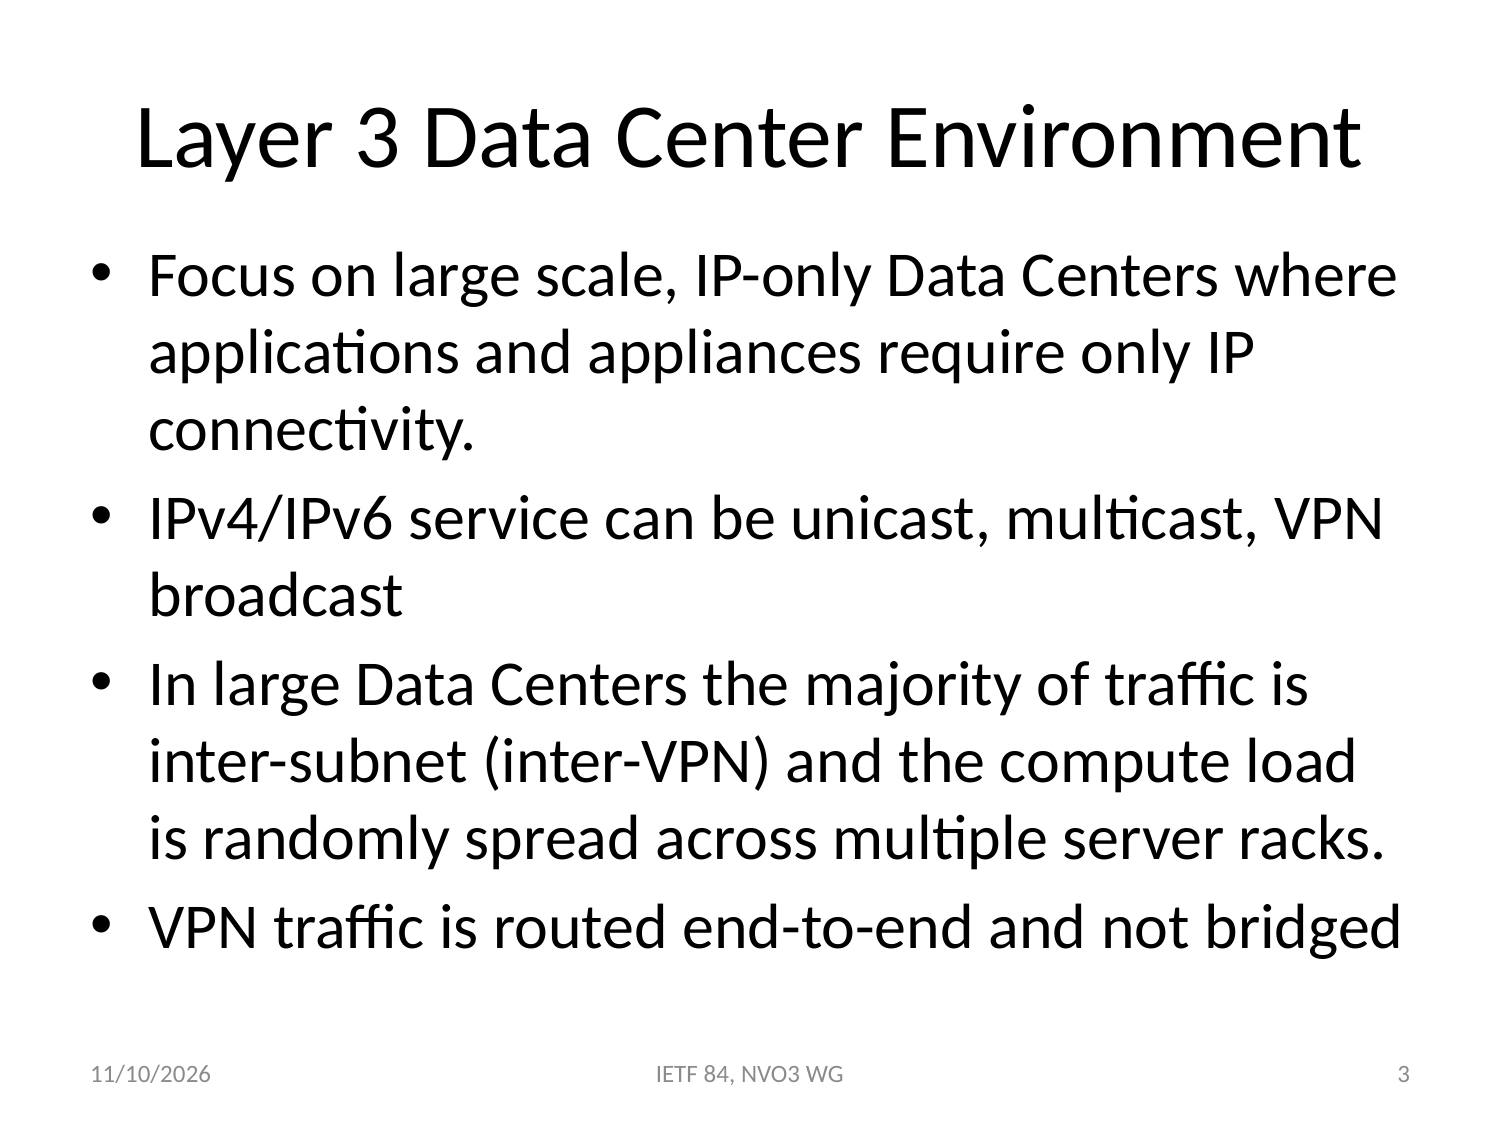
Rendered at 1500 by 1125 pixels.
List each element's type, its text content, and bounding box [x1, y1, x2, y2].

slide_number 3 [1074, 1042, 1425, 1103]
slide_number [75, 1042, 425, 1103]
list Focus on large scale, IP-only Data Centers where applications and appliances require only IP connectivity. IPv4/IPv6 service can be unicast, multicast, VPN broadcast In large Data Centers the majority of traffic is inter-subnet (inter-VPN) and the compute load is randomly spread across multiple server racks. VPN traffic is routed end-to-end and not bridged [75, 224, 1425, 1025]
title Layer 3 Data Center Environment [75, 37, 1425, 224]
footer IETF 84, NVO3 WG [512, 1042, 988, 1103]
